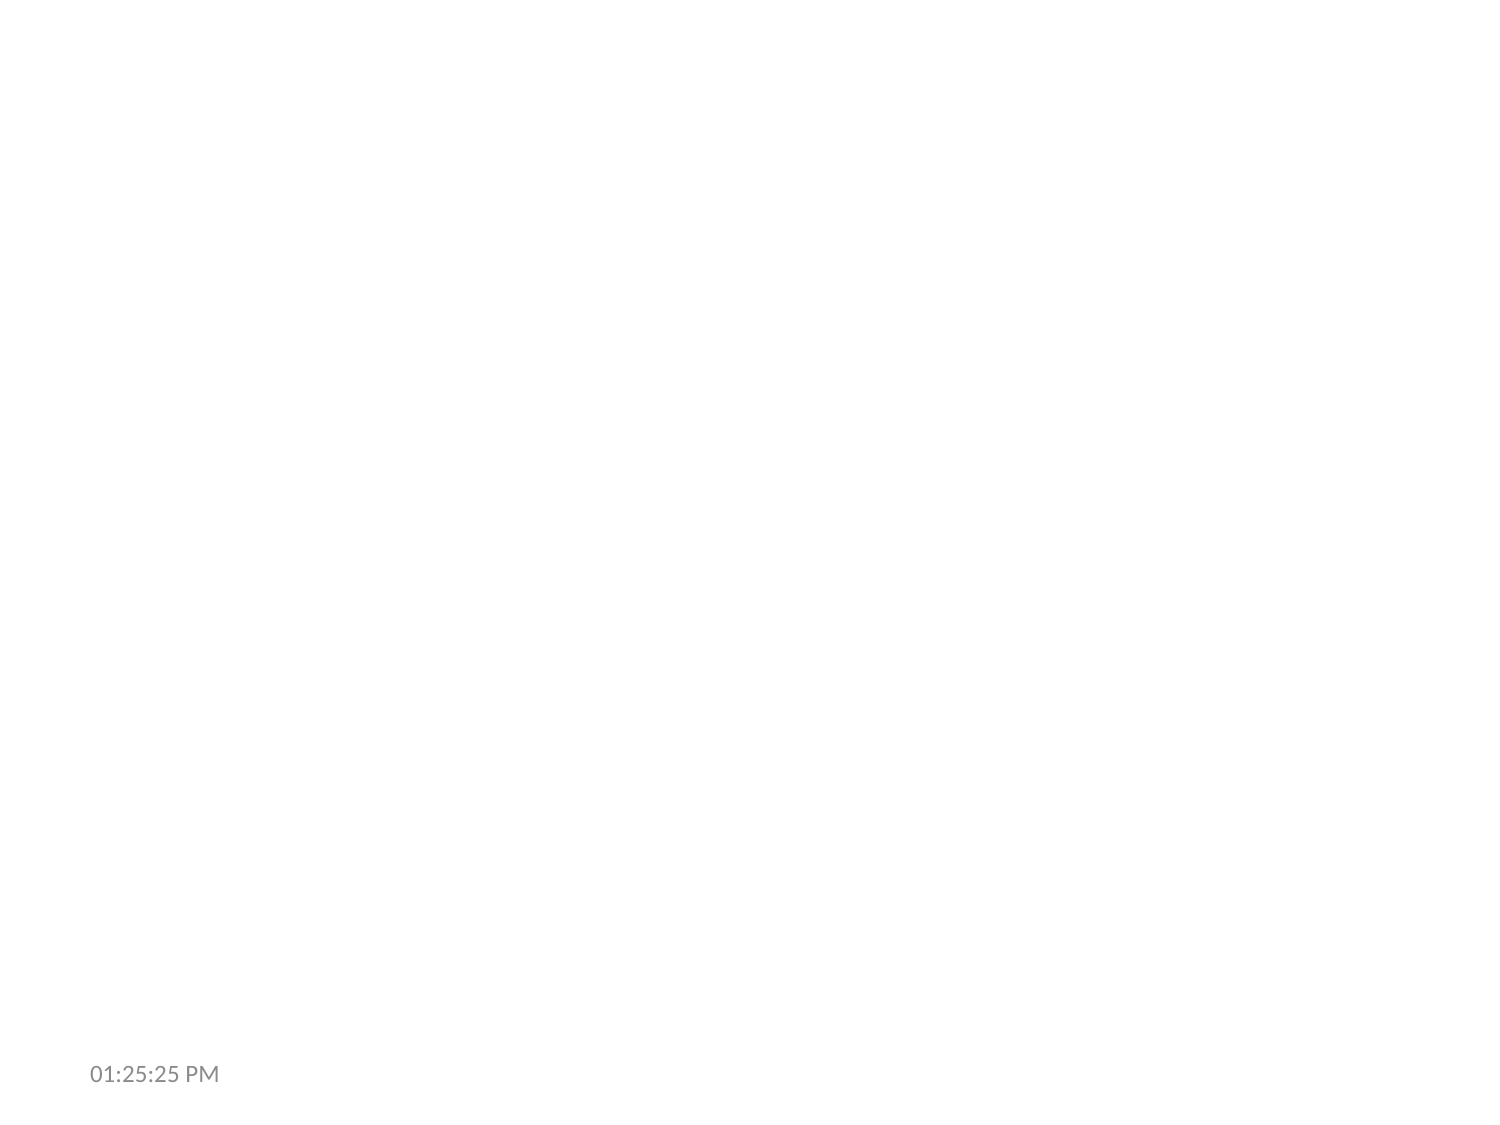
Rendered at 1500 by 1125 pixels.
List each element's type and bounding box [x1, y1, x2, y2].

slide_number [75, 1042, 425, 1103]
